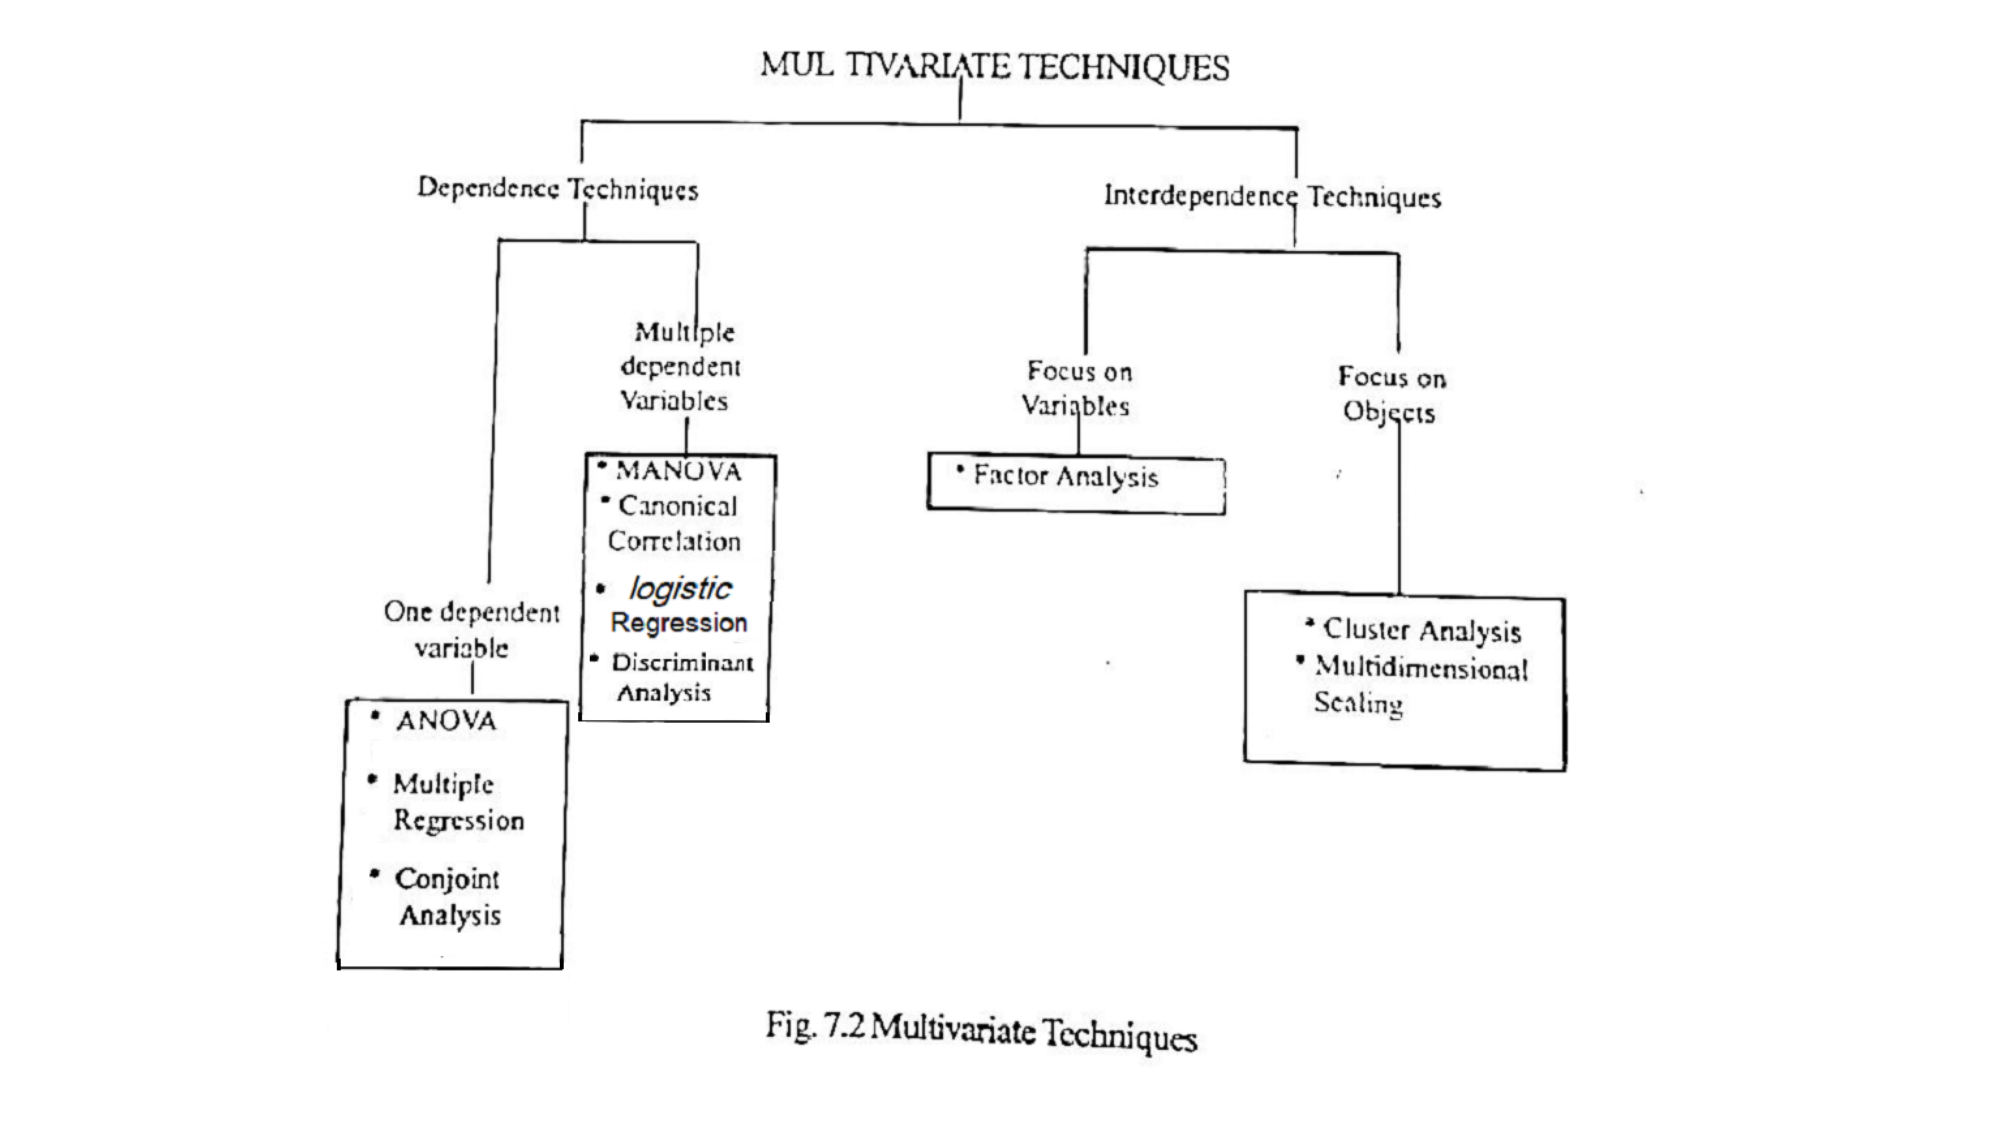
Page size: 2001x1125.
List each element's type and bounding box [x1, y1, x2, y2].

picture [311, 44, 1689, 1081]
